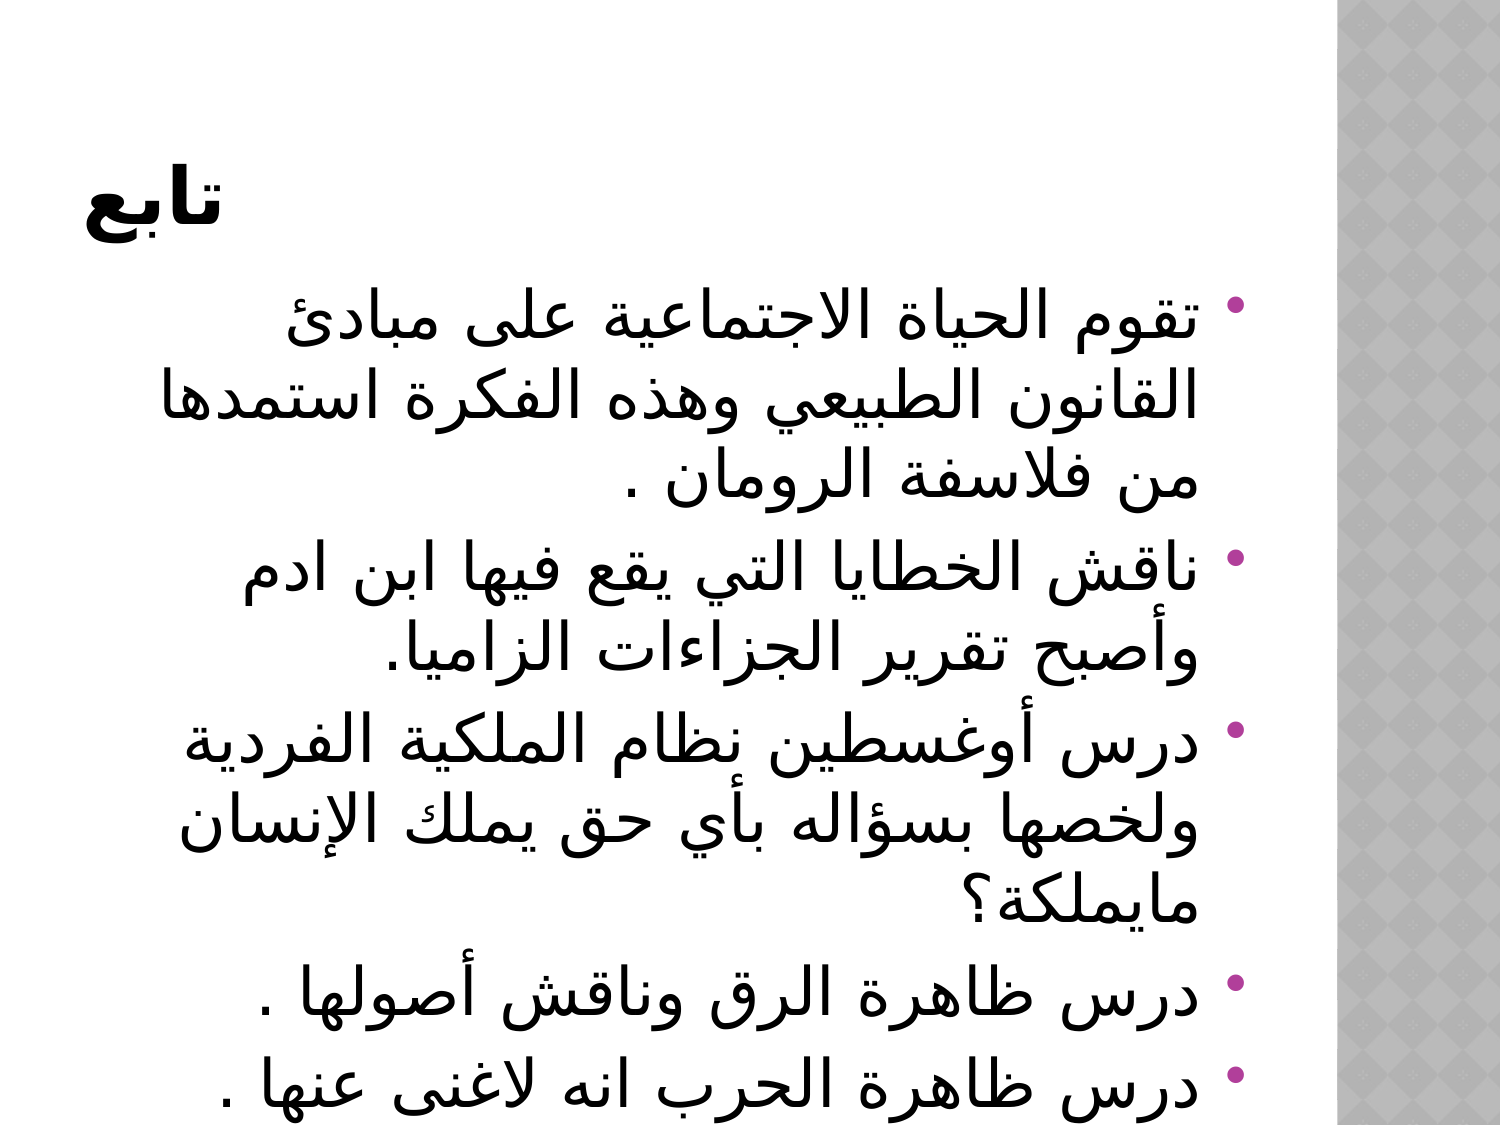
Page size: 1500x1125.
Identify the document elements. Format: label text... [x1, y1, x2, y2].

title تابع [75, 52, 1263, 240]
list تقوم الحياة الاجتماعية على مبادئ القانون الطبيعي وهذه الفكرة استمدها من فلاسفة الرومان . ناقش الخطايا التي يقع فيها ابن ادم وأصبح تقرير الجزاءات الزاميا. درس أوغسطين نظام الملكية الفردية ولخصها بسؤاله بأي حق يملك الإنسان مايملكة؟ درس ظاهرة الرق وناقش أصولها . درس ظاهرة الحرب انه لاغنى عنها . نادى بضرورة قيام الجمهورية العالميةالتي تعيش تحتها شعوب العالم. [75, 264, 1263, 1059]
